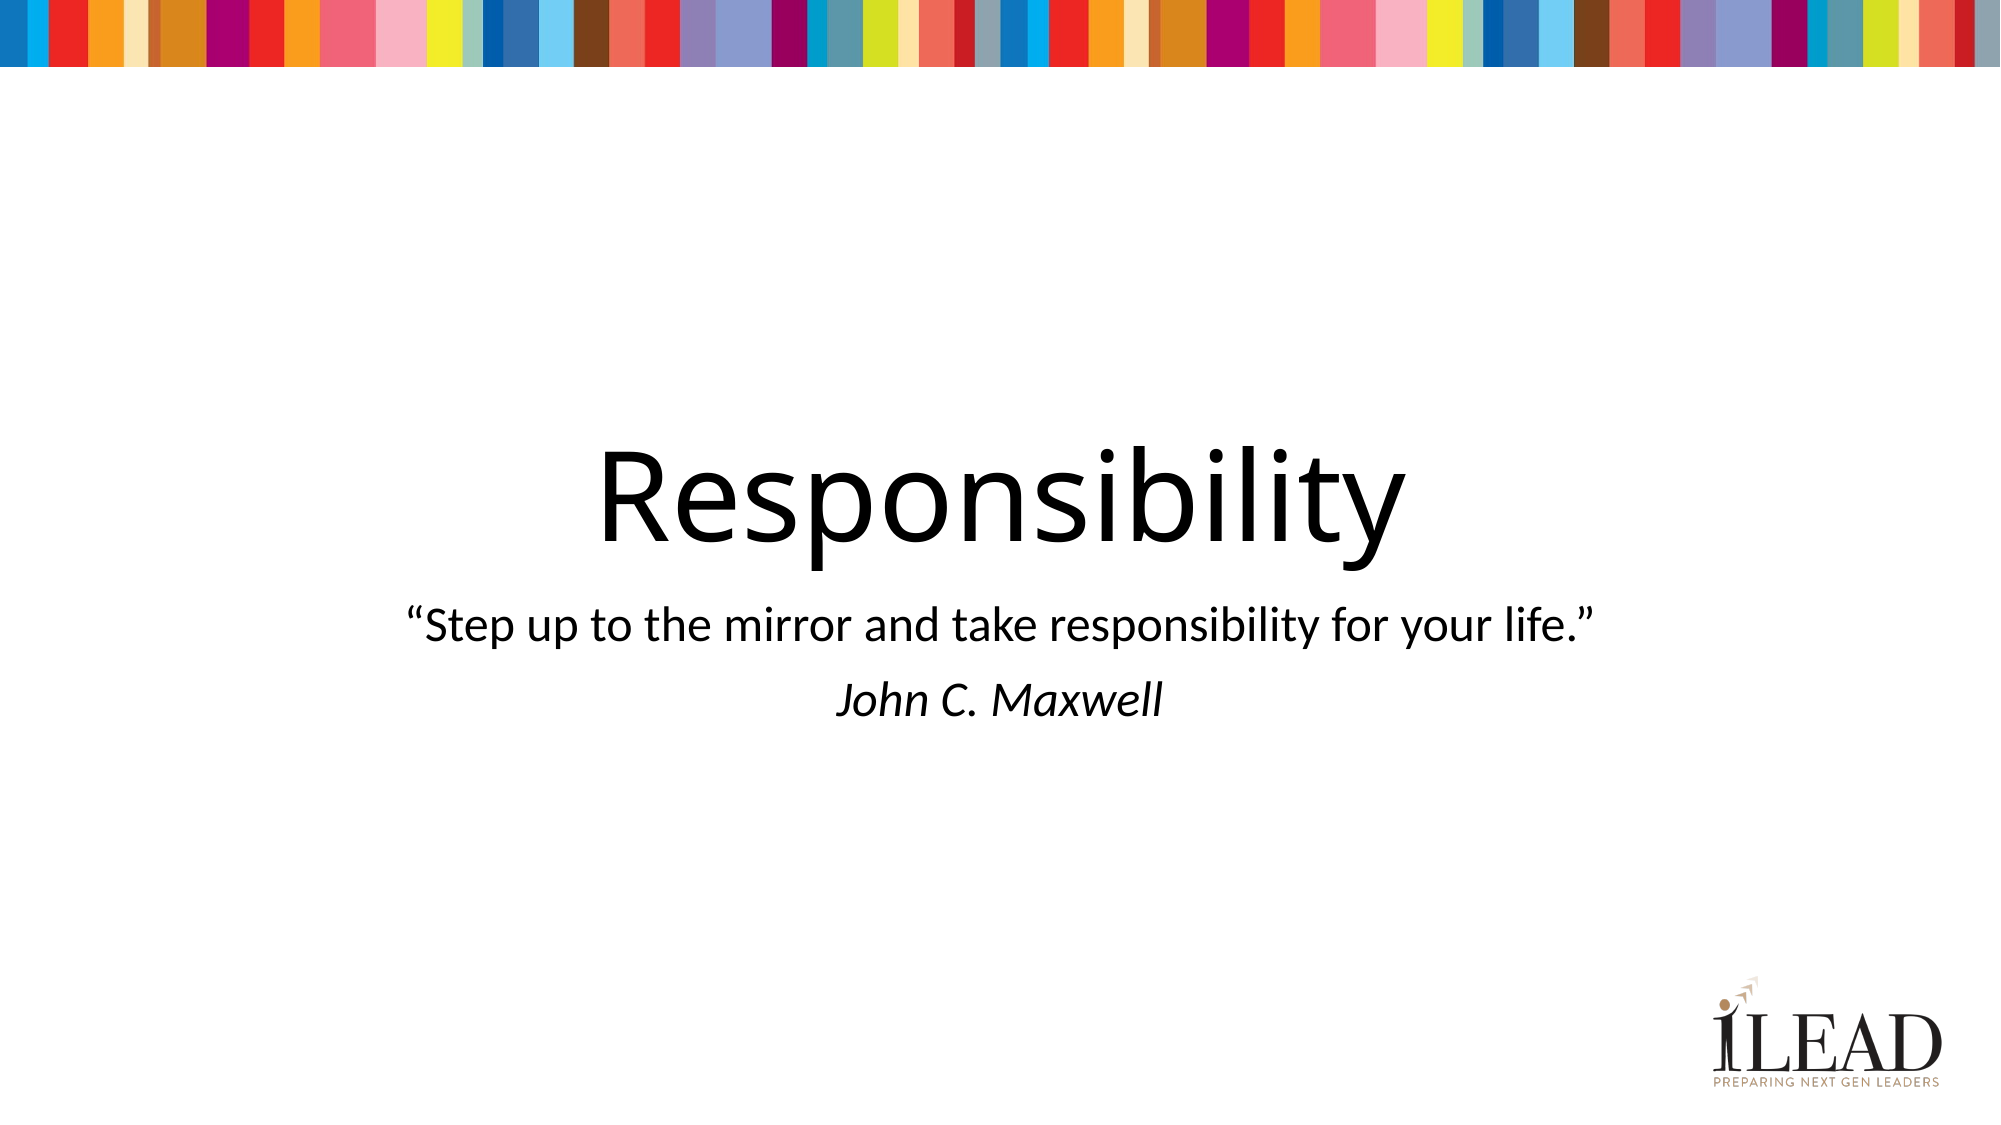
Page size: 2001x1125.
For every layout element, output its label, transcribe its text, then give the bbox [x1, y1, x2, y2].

picture [48, 0, 808, 67]
title Responsibility [249, 184, 1750, 576]
picture [1709, 972, 1945, 1091]
picture [1048, 0, 1808, 67]
picture [1828, 0, 2000, 67]
picture [0, 0, 26, 67]
subtitle “Step up to the mirror and take responsibility for your life.” John C. Maxwell [249, 590, 1750, 863]
picture [828, 0, 1026, 67]
